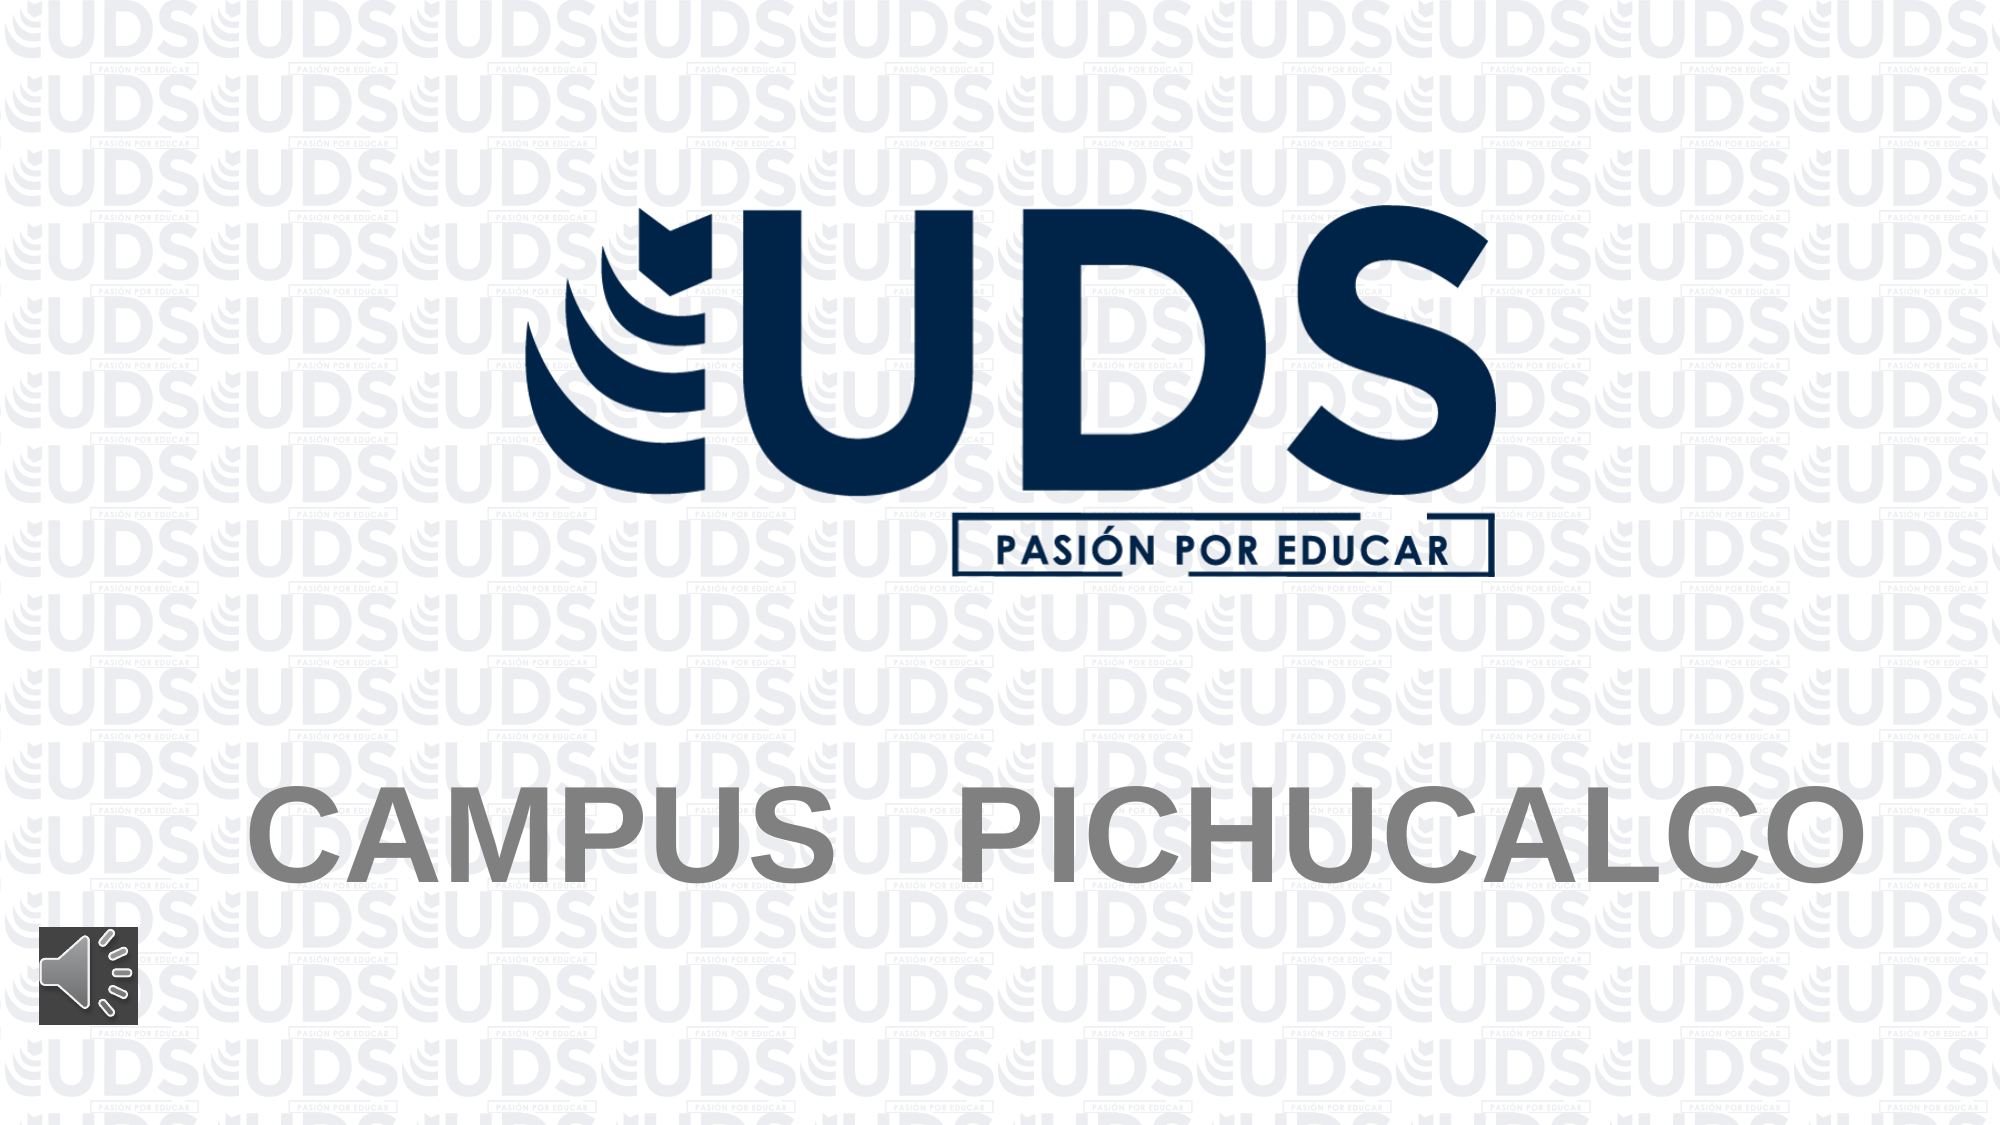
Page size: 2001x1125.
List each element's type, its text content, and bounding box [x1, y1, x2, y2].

text_box CAMPUS [229, 737, 867, 918]
picture [502, 205, 1498, 577]
picture [38, 925, 139, 1026]
text_box PICHUCALCO [939, 737, 1906, 918]
